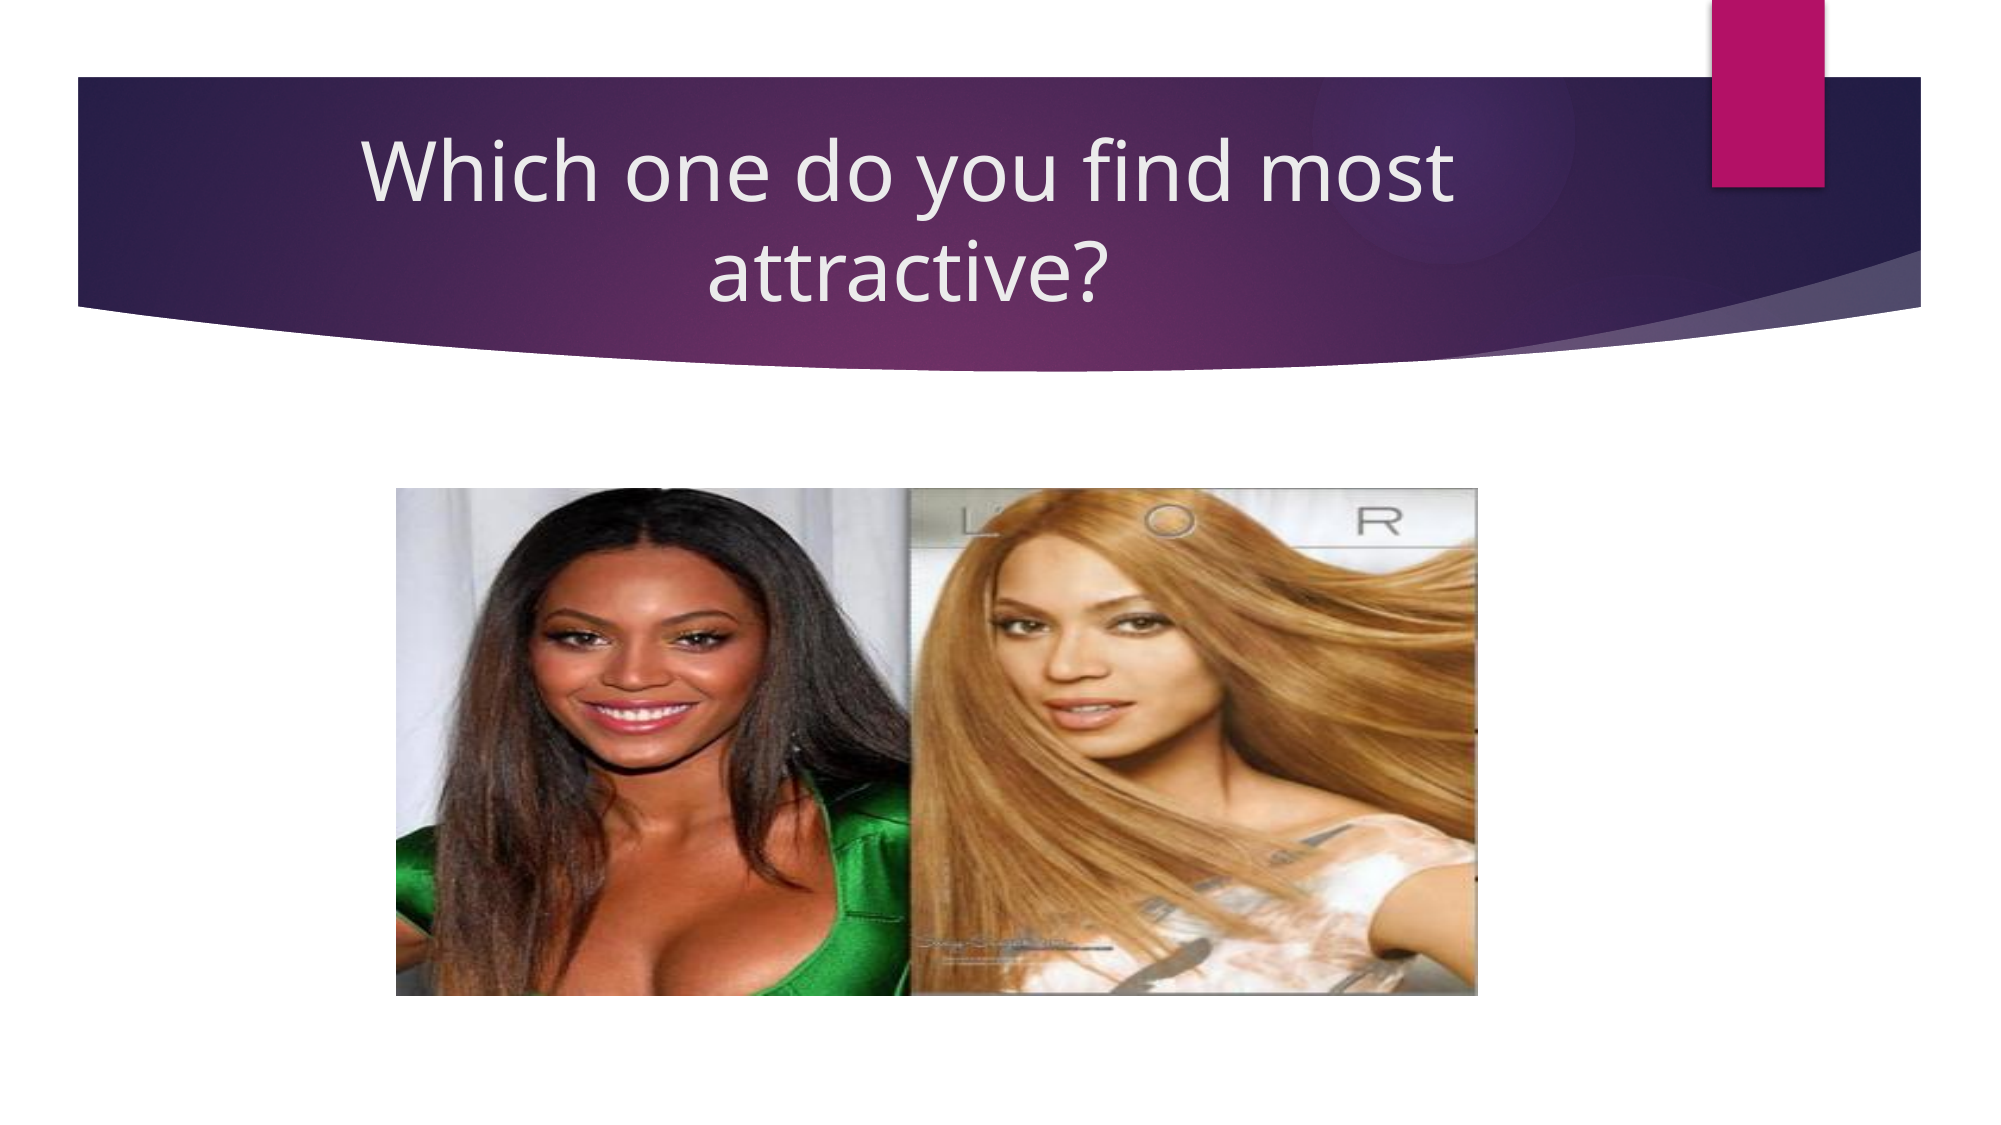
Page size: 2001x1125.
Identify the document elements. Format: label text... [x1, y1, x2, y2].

title Which one do you find most attractive? [189, 159, 1627, 276]
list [396, 487, 1479, 997]
